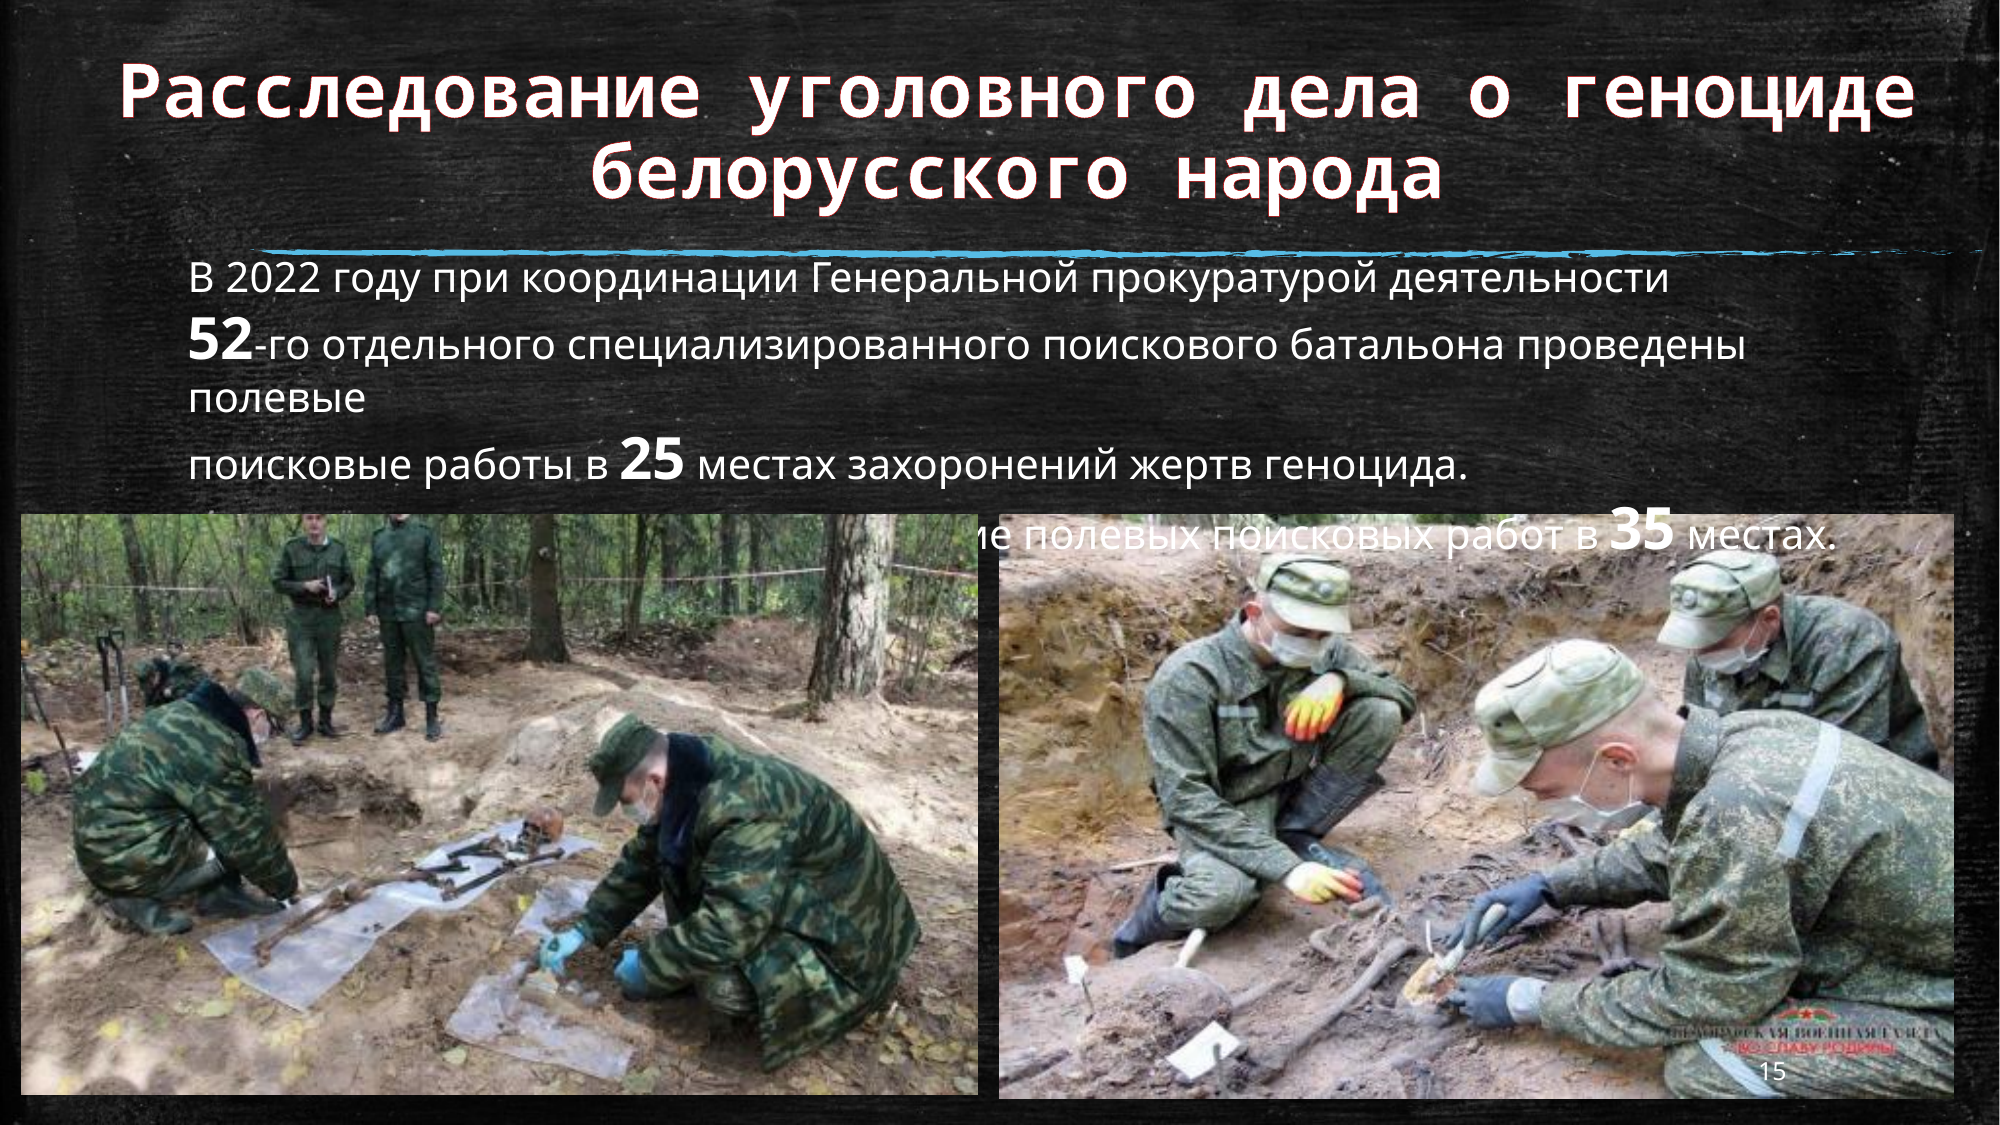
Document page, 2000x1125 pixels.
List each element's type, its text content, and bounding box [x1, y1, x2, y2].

picture [20, 514, 978, 1095]
text_box Расследование уголовного дела о геноциде белорусского народа [21, 54, 2000, 222]
picture [999, 514, 1954, 1099]
text_box В 2022 году при координации Генеральной прокуратурой деятельности 52-го отдельного специализированного поискового батальона проведены полевые поисковые работы в 25 местах захоронений жертв геноцида. В 2023 году запланировано проведение полевых поисковых работ в 35 местах. [172, 243, 1910, 569]
